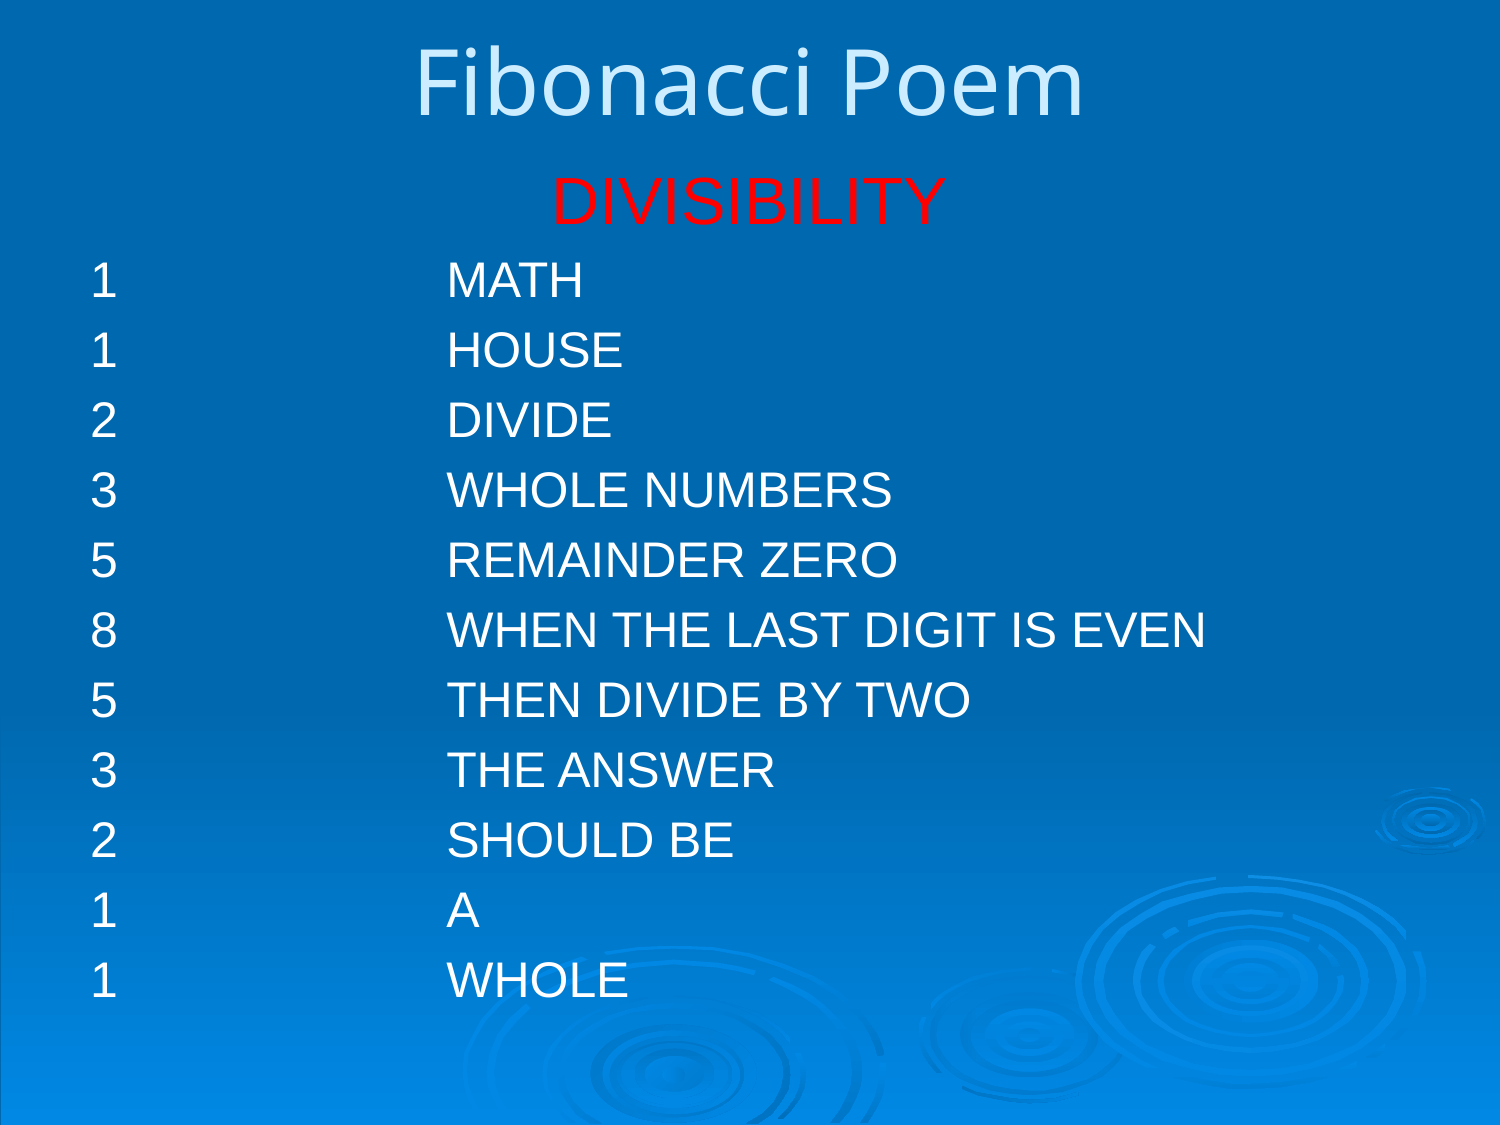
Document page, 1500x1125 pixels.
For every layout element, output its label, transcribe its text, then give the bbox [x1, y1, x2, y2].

list DIVISIBILITY 1 MATH 1 HOUSE 2 DIVIDE 3 WHOLE NUMBERS 5 REMAINDER ZERO 8 WHEN THE LAST DIGIT IS EVEN 5 THEN DIVIDE BY TWO 3 THE ANSWER 2 SHOULD BE 1 A 1 WHOLE [74, 149, 1426, 1088]
title Fibonacci Poem [74, 45, 1426, 113]
